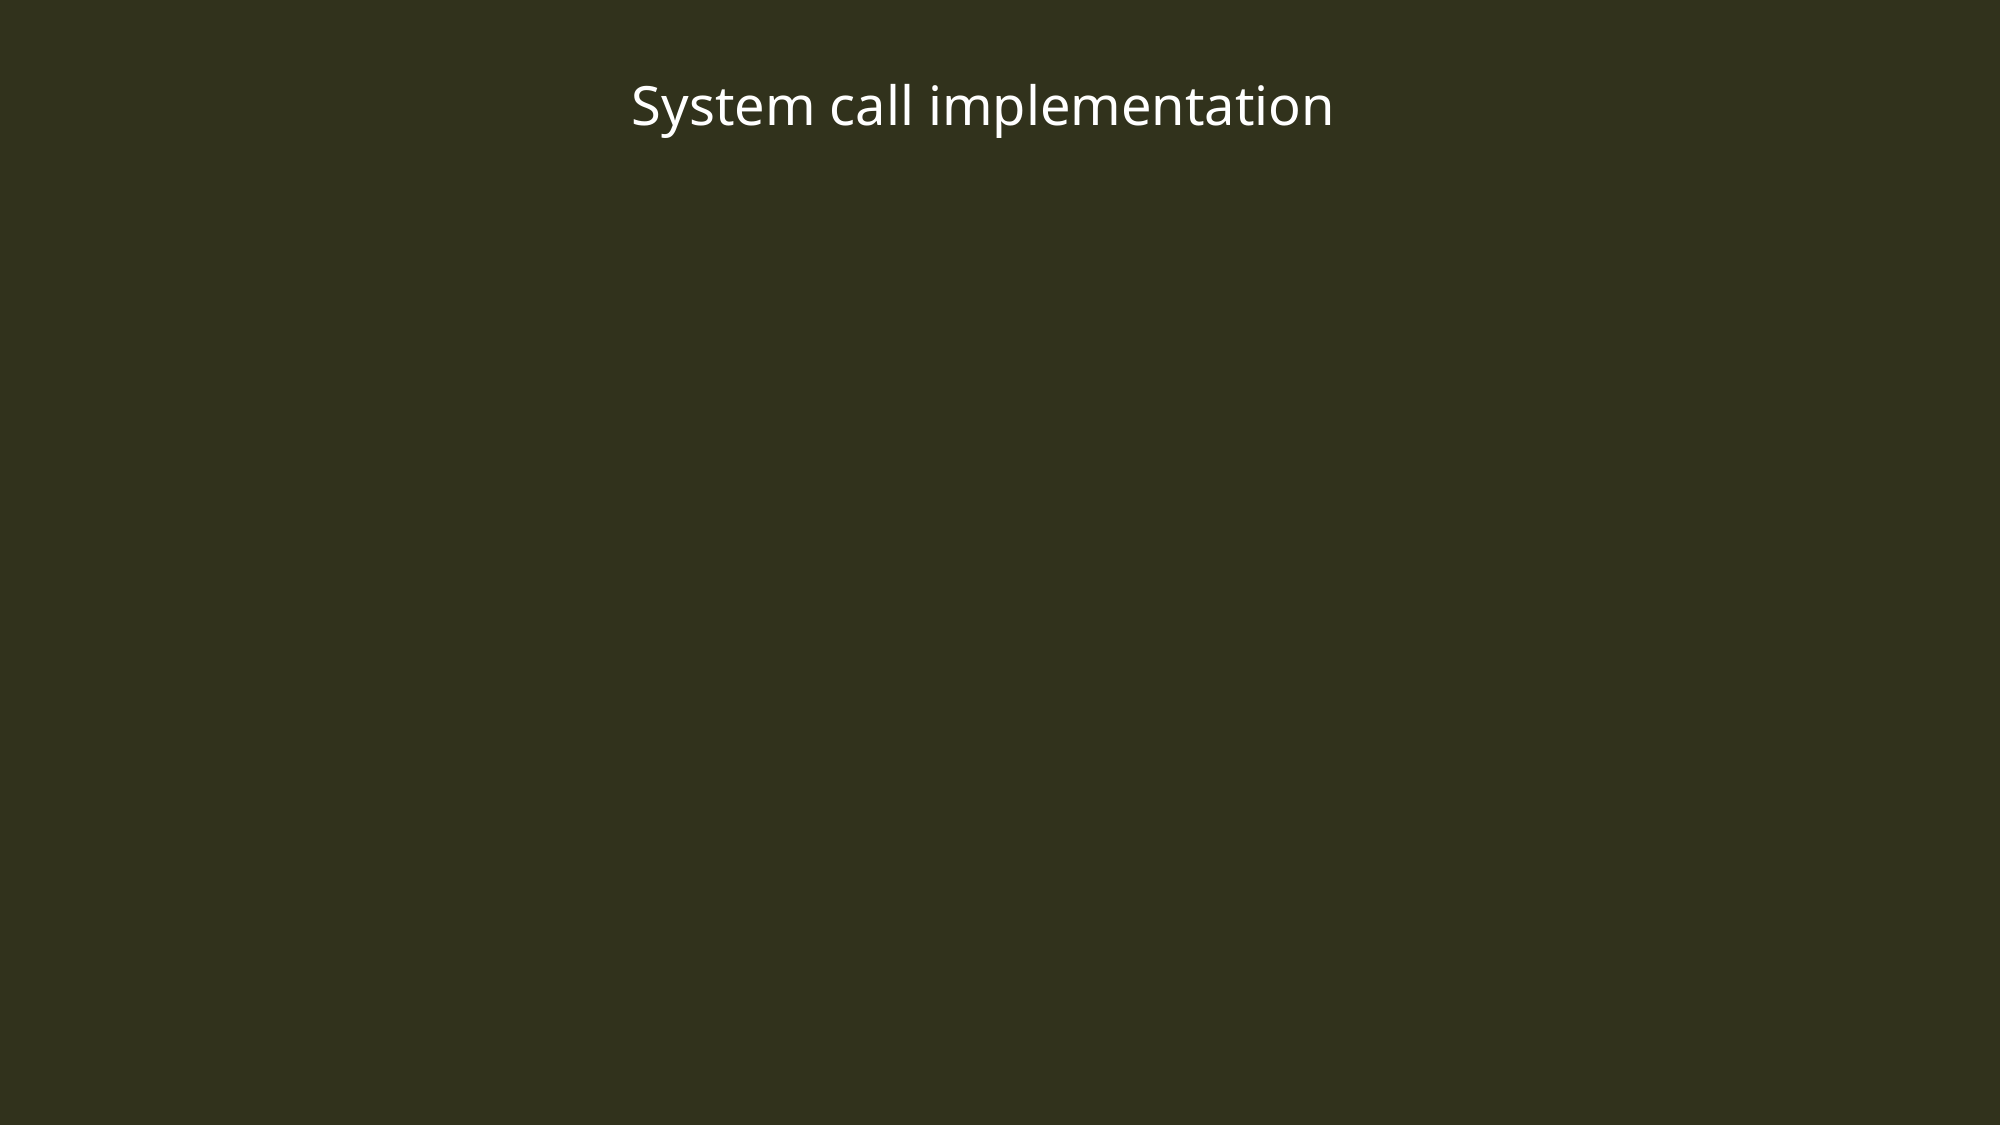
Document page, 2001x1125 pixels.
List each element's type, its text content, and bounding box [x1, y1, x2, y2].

text_box System call implementation [63, 63, 1905, 144]
